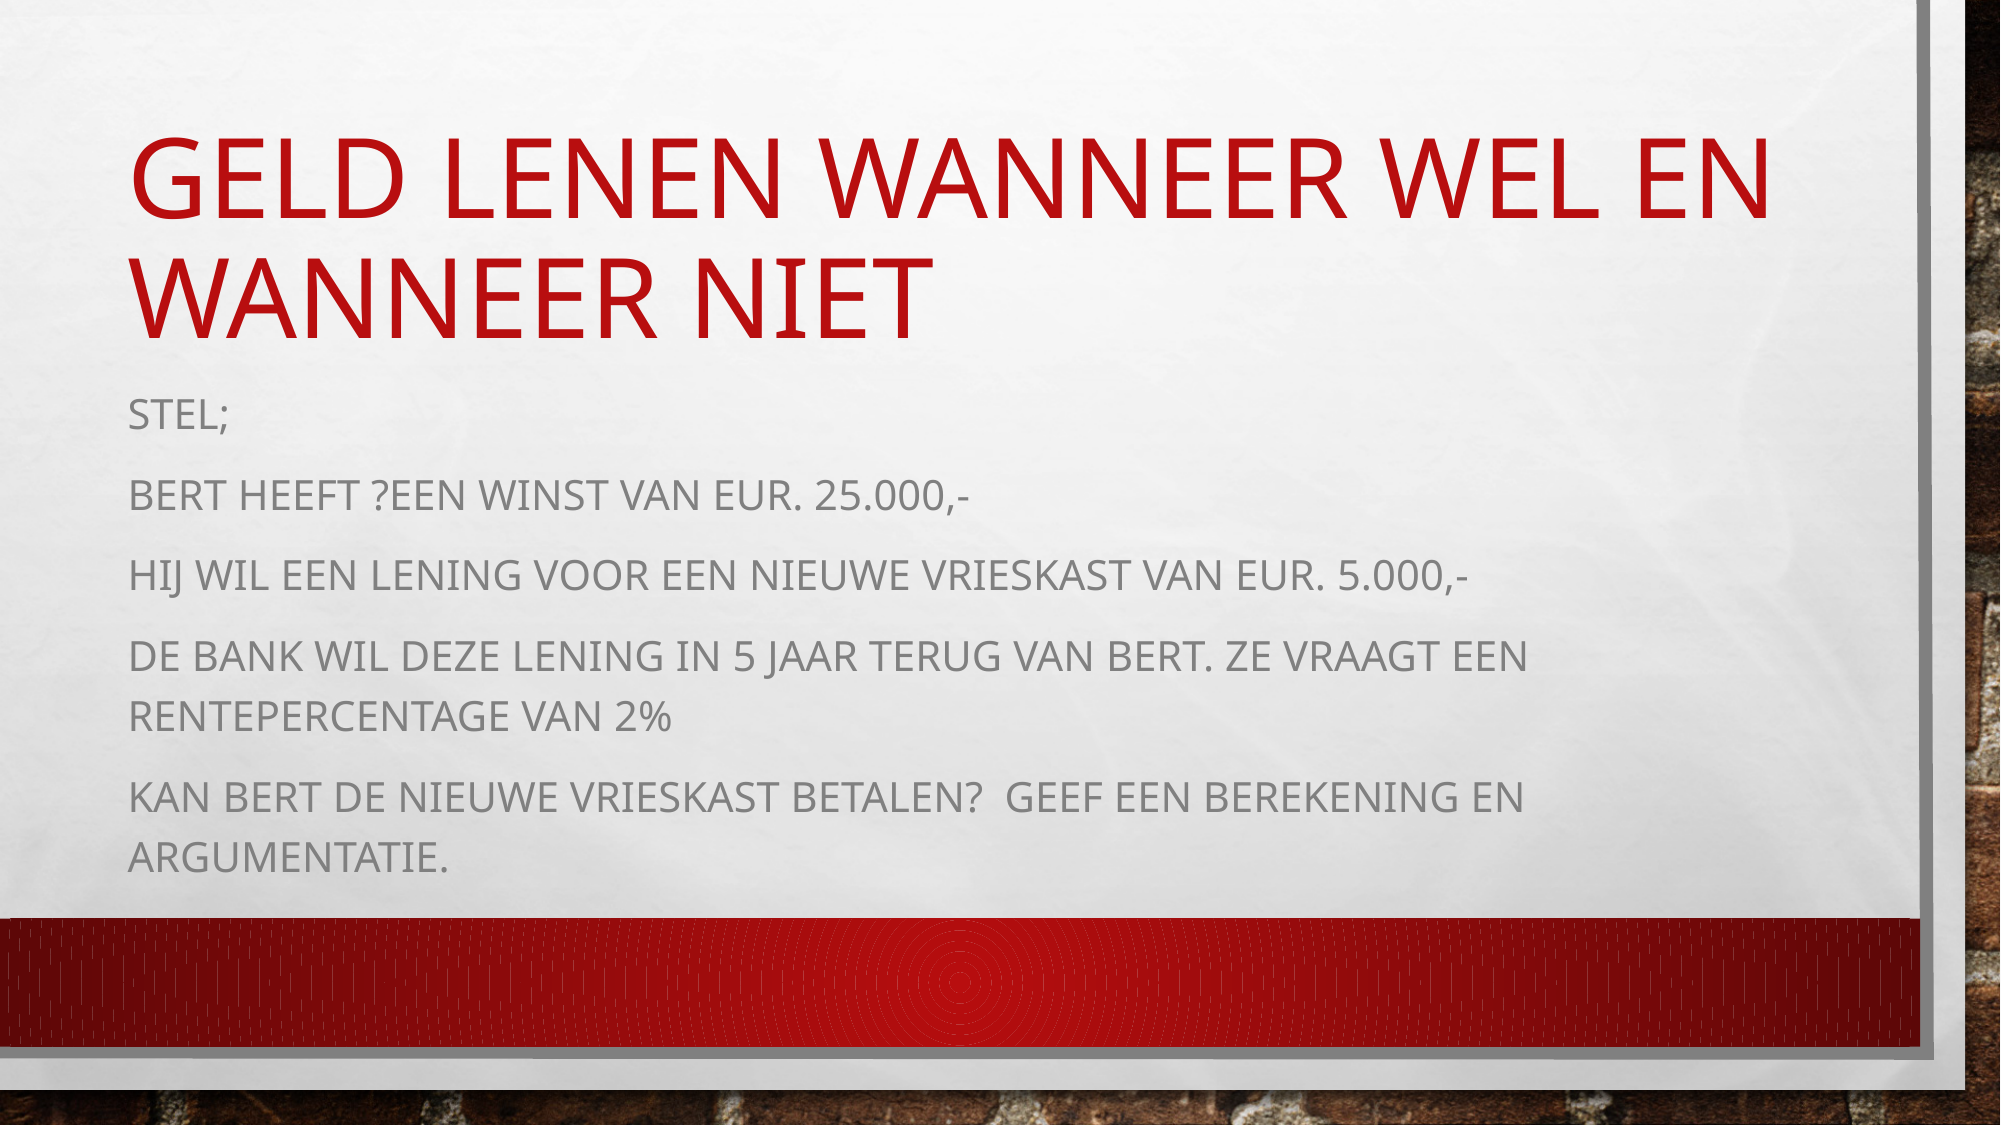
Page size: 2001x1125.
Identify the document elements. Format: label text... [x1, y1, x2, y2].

picture [0, 0, 2000, 1125]
list Stel; Bert heeft ?een winst van Eur. 25.000,- Hij wil een lening voor een nieuwe vrieskast van Eur. 5.000,- De bank wil deze lening in 5 jaar terug van Bert. Ze vraagt een rentepercentage van 2% Kan Bert de nieuwe vrieskast betalen? Geef een berekening en argumentatie. [112, 369, 1818, 883]
title Geld lenen wanneer wel en wanneer niet [112, 112, 1818, 369]
